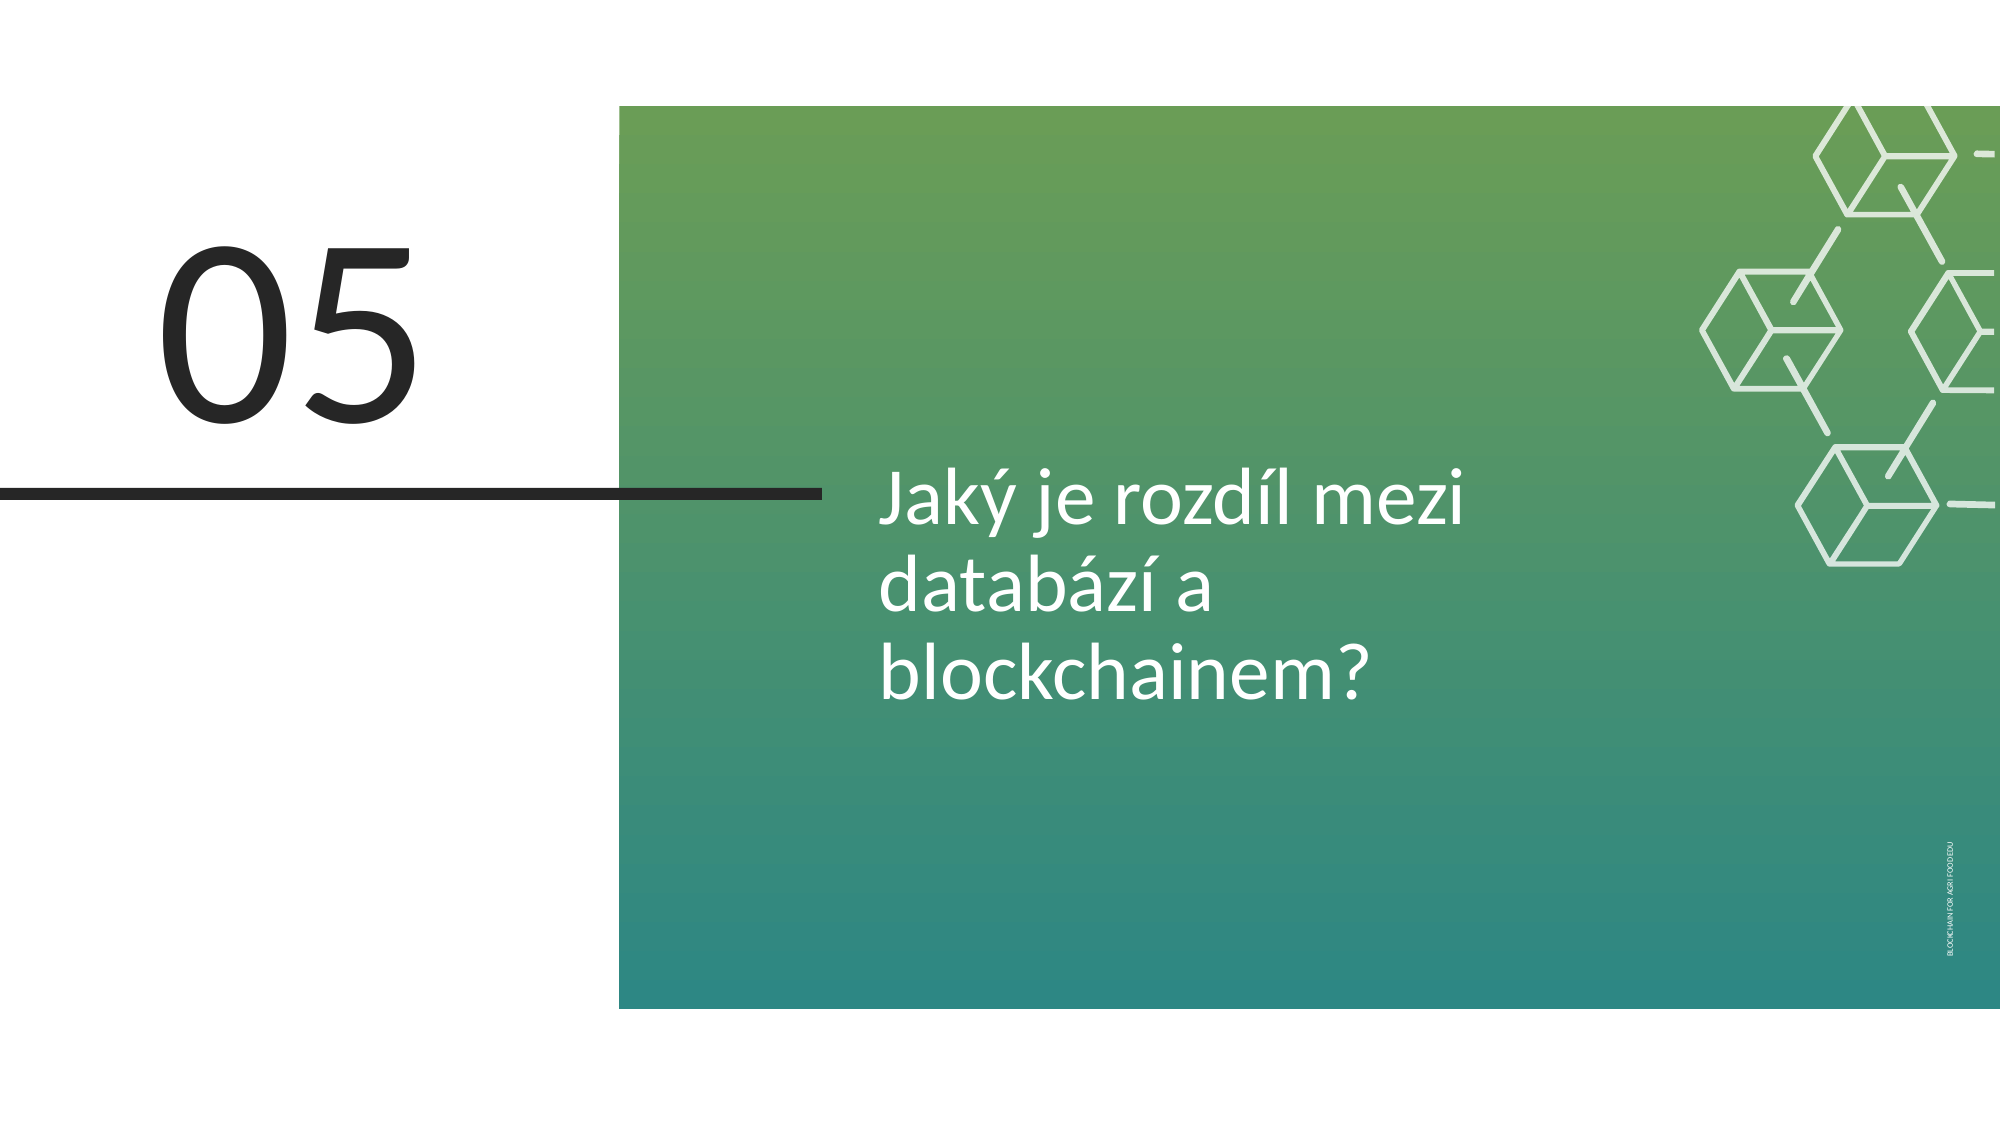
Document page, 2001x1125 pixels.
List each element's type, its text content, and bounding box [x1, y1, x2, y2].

list Jaký je rozdíl mezi databází a blockchainem? [864, 446, 1709, 899]
list 05 [141, 180, 481, 277]
